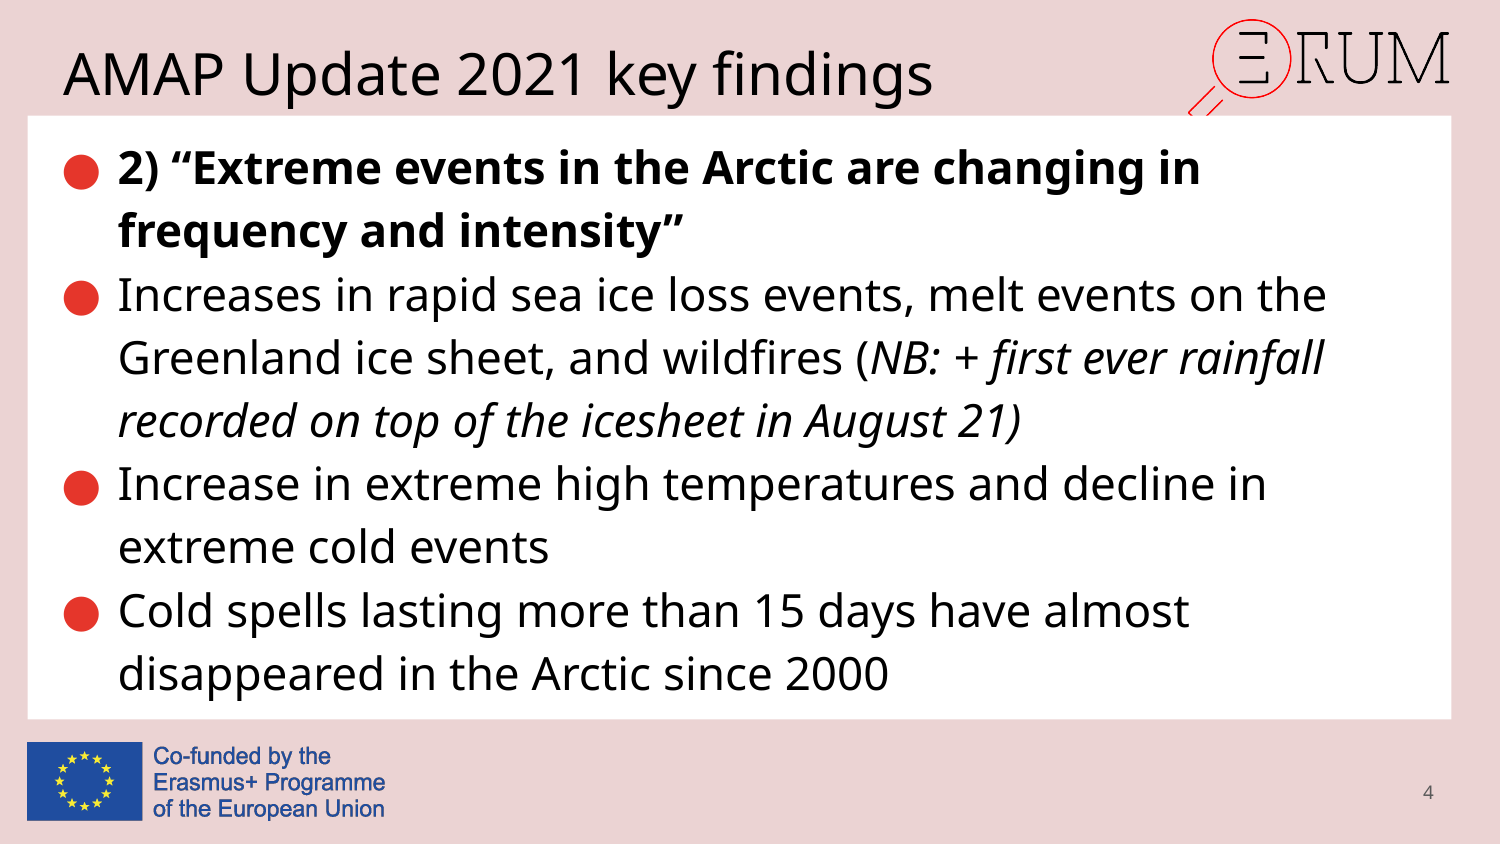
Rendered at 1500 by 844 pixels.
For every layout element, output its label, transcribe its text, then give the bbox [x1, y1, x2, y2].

picture [27, 742, 385, 821]
slide_number 4 [1358, 761, 1449, 826]
list 2) “Extreme events in the Arctic are changing in frequency and intensity” Increases in rapid sea ice loss events, melt events on the Greenland ice sheet, and wildfires (NB: + first ever rainfall recorded on top of the icesheet in August 21) Increase in extreme high temperatures and decline in extreme cold events Cold spells lasting more than 15 days have almost disappeared in the Arctic since 2000 [27, 115, 1452, 720]
picture [1136, 0, 1500, 137]
title AMAP Update 2021 key findings (contin.) [48, 21, 1165, 115]
